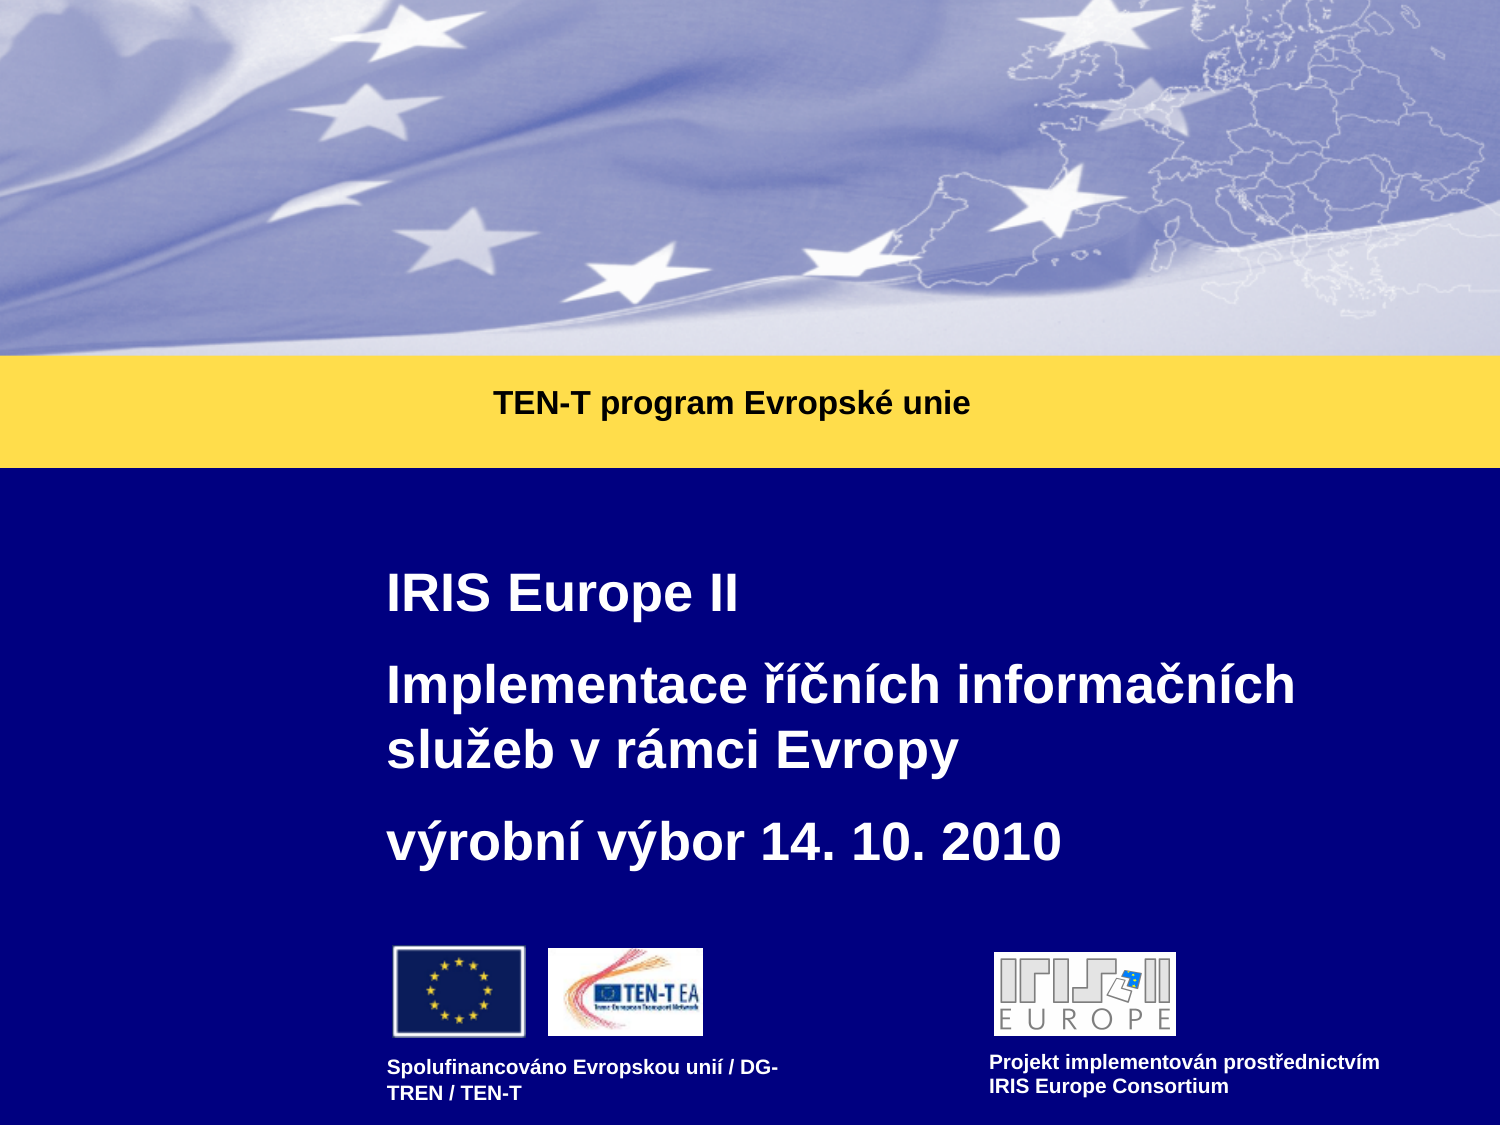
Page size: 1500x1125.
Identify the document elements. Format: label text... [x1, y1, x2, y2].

picture [392, 945, 526, 1039]
text_box TEN-T program Evropské unie [478, 373, 1057, 429]
text_box [0, 362, 1500, 468]
text_box Spolufinancováno Evropskou unií / DG-TREN / TEN-T [372, 1046, 829, 1112]
text_box Projekt implementován prostřednictvím IRIS Europe Consortium [974, 1040, 1412, 1106]
picture [993, 951, 1176, 1037]
text_box [0, 468, 1500, 1125]
picture [548, 948, 704, 1037]
picture [0, 0, 1500, 356]
text_box IRIS Europe II Implementace říčních informačních služeb v rámci Evropy výrobní výbor 14. 10. 2010 [372, 549, 1329, 879]
